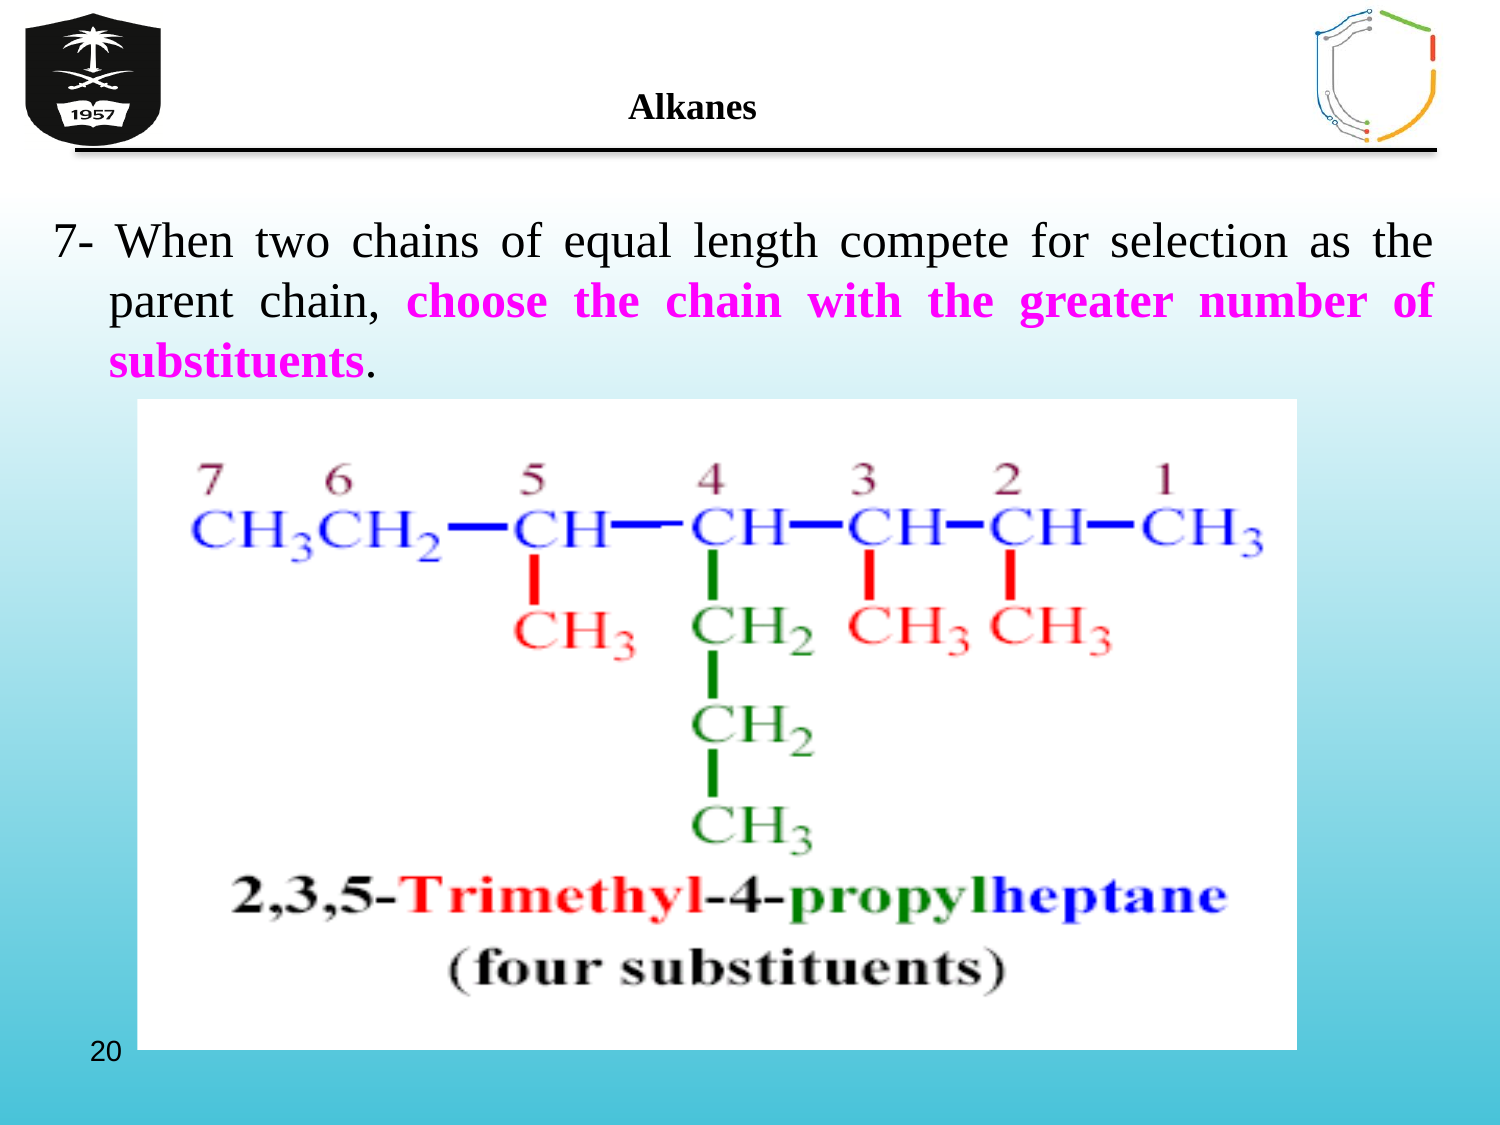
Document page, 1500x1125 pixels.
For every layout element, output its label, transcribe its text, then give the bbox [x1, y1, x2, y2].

picture [24, 12, 163, 151]
text_box 20 [75, 1024, 425, 1103]
list 7- When two chains of equal length compete for selection as the parent chain, choose the chain with the greater number of substituents. [37, 200, 1450, 363]
picture [137, 399, 1297, 1051]
text_box Alkanes [613, 74, 773, 135]
picture [1287, 0, 1463, 165]
